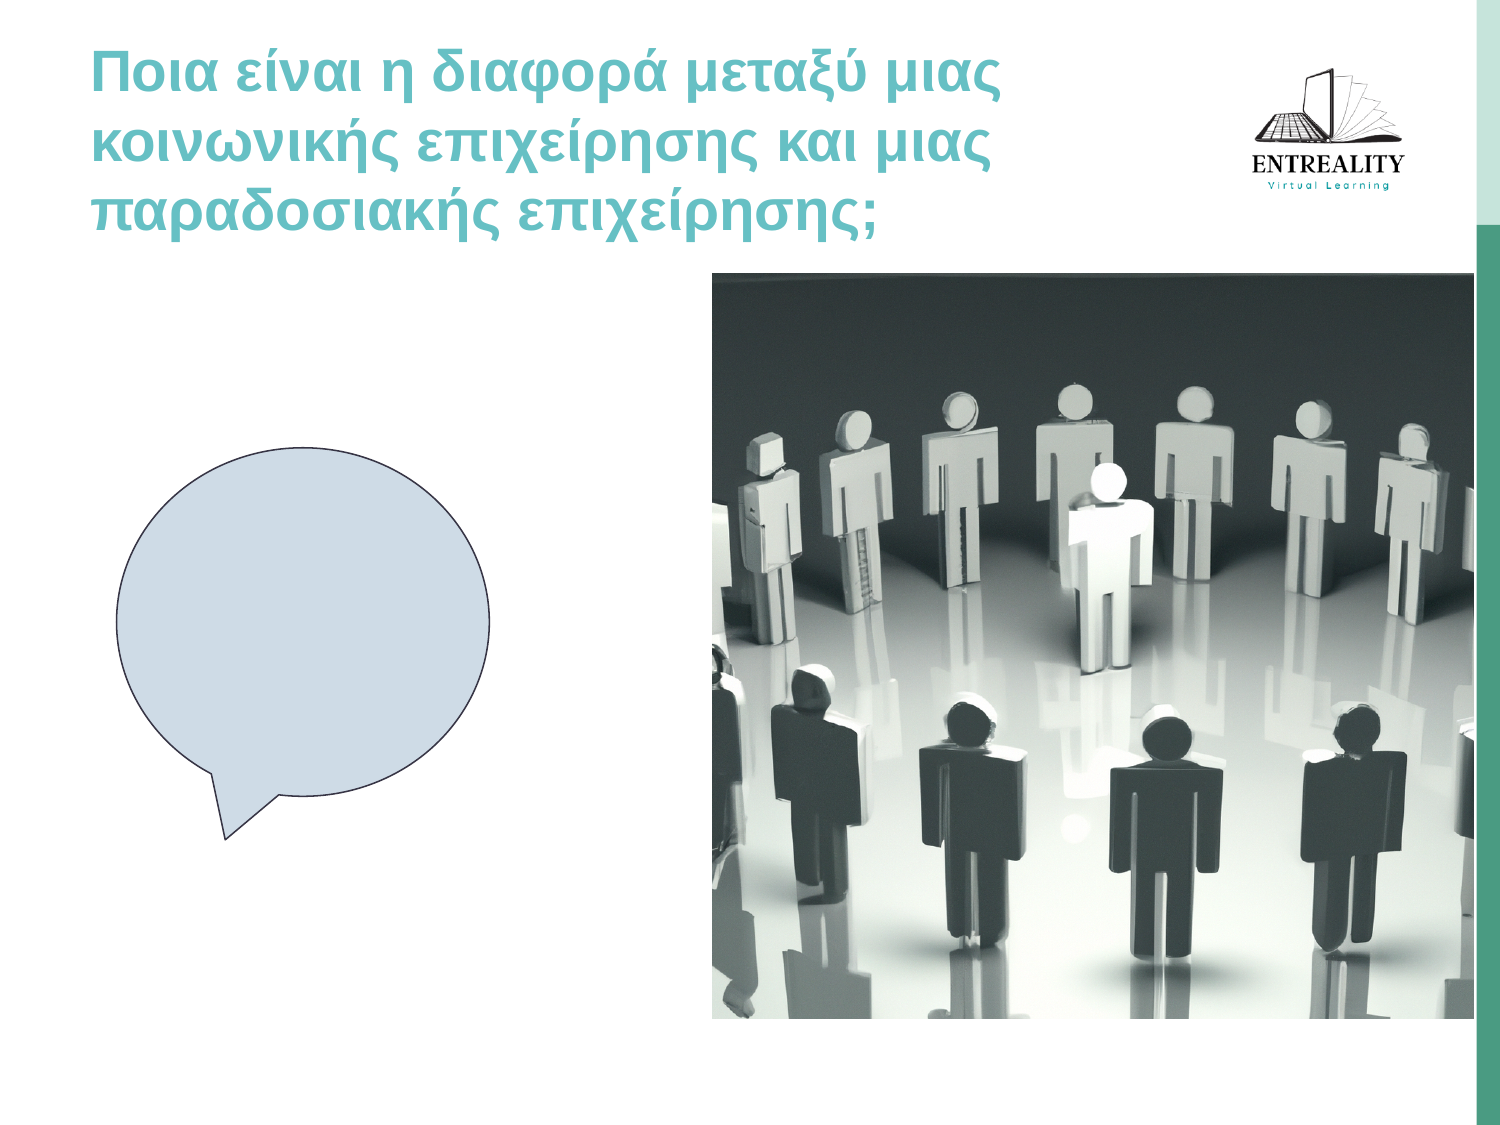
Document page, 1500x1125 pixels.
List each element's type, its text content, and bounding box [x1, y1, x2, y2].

picture [712, 273, 1474, 1020]
title Ποια είναι η διαφορά μεταξύ μιας κοινωνικής επιχείρησης και μιας παραδοσιακής επιχείρησης; [75, 25, 1025, 250]
list [75, 273, 1500, 1050]
picture [1198, 0, 1458, 259]
text_box [116, 447, 490, 840]
